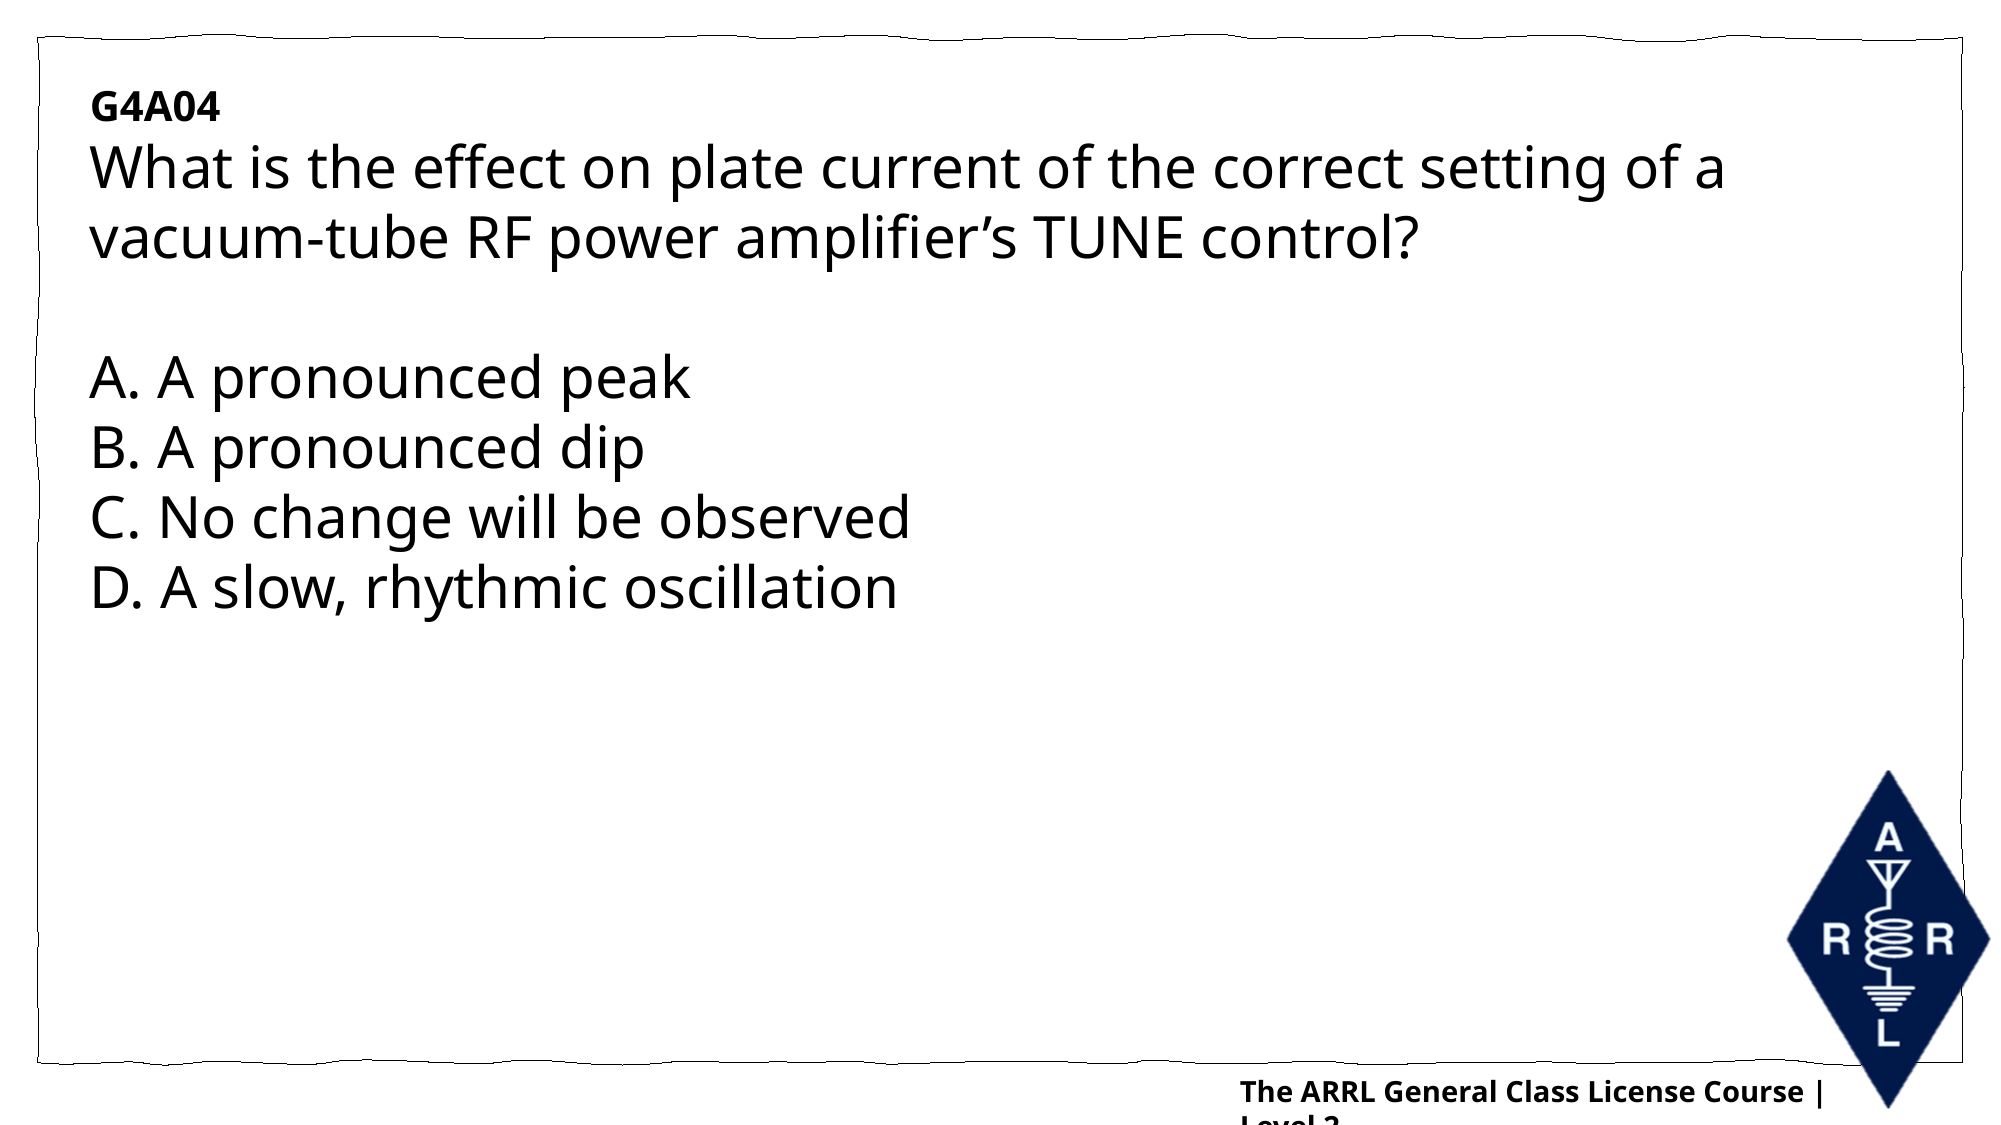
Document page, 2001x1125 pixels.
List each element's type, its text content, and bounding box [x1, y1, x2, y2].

text_box G4A04 What is the effect on plate current of the correct setting of a vacuum-tube RF power amplifier’s TUNE control? A. A pronounced peak B. A pronounced dip C. No change will be observed D. A slow, rhythmic oscillation [75, 72, 1850, 628]
picture [1773, 752, 1999, 1125]
